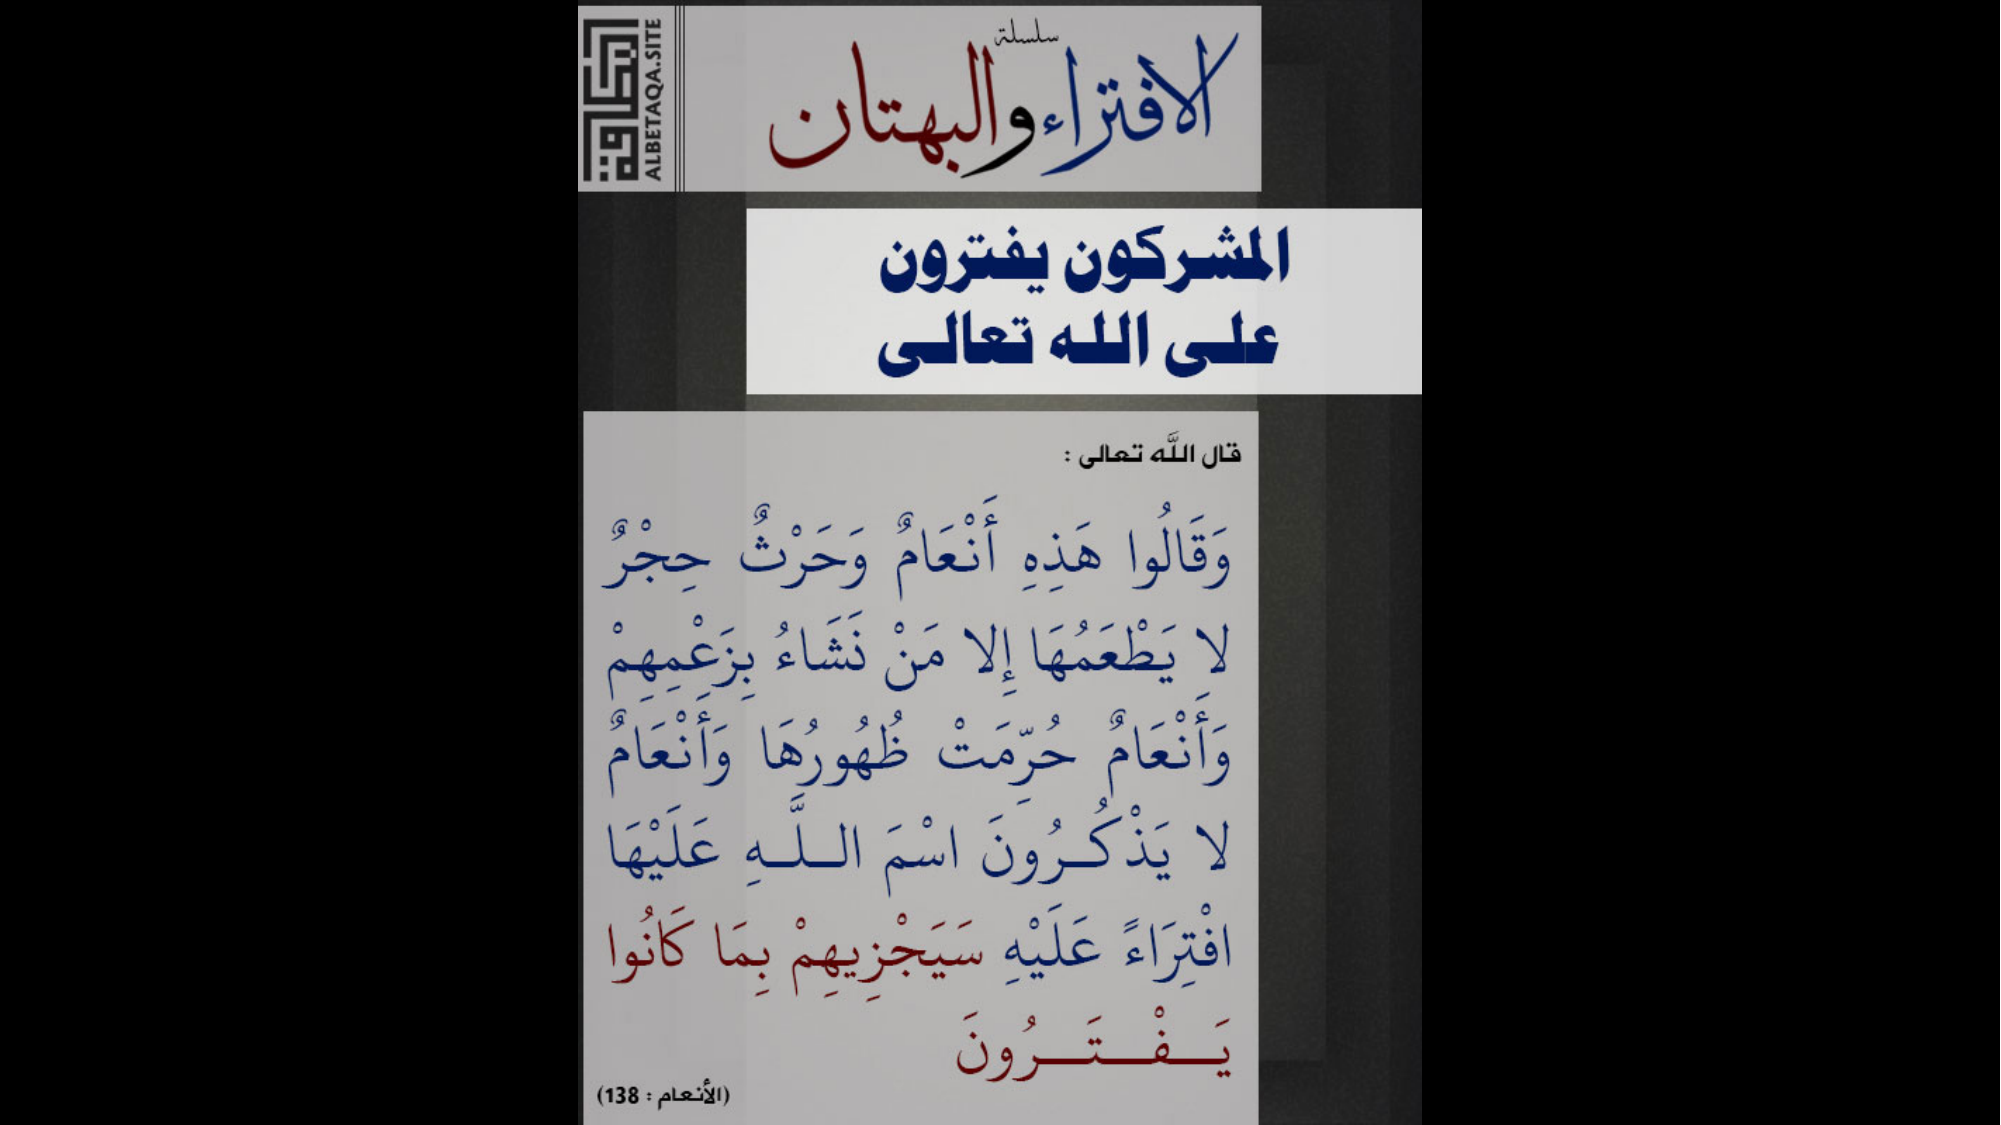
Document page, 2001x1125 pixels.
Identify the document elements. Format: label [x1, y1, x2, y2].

picture [578, 0, 1422, 1125]
